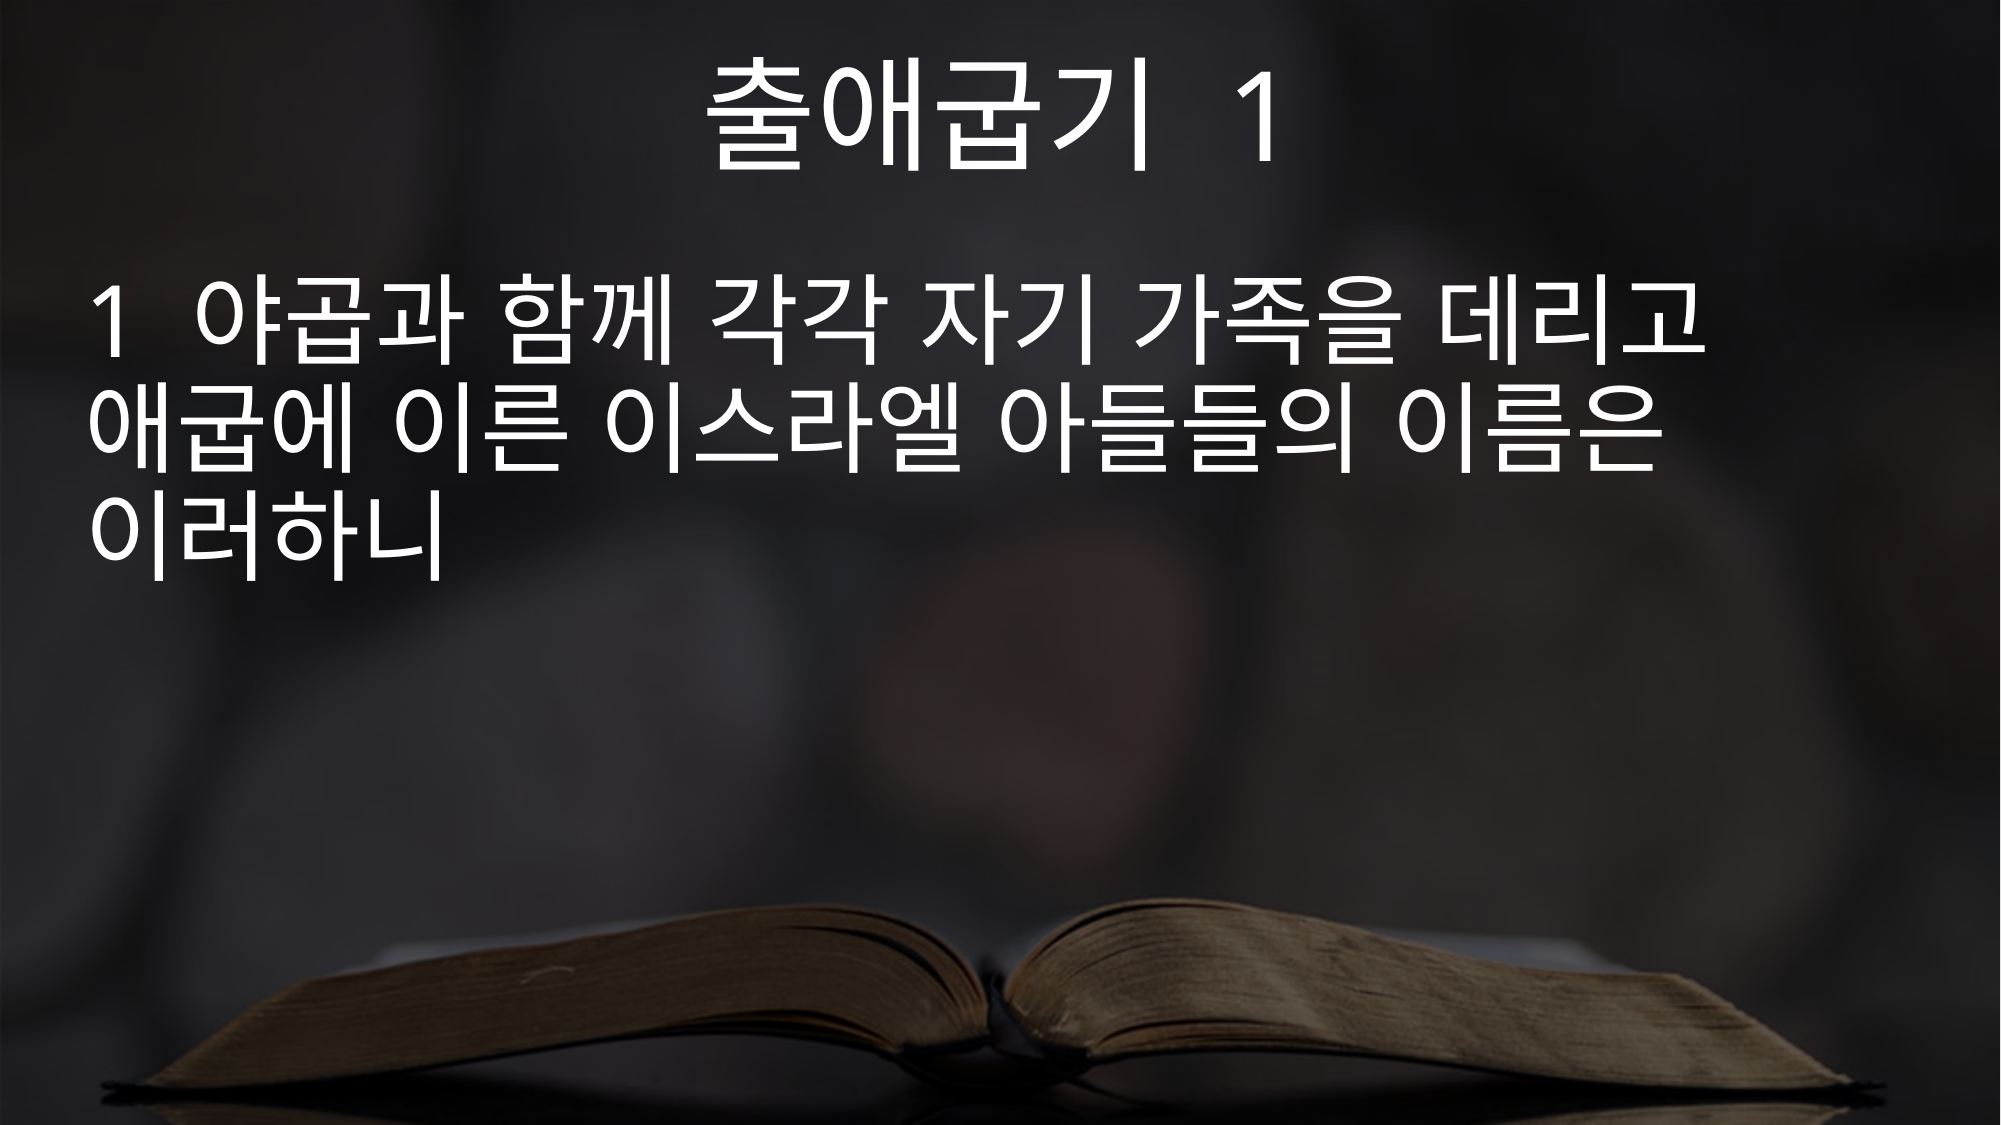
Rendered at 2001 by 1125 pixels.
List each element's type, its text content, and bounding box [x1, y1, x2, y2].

picture [0, 0, 2001, 1125]
list 1 야곱과 함께 각각 자기 가족을 데리고 애굽에 이른 이스라엘 아들들의 이름은 이러하니 [69, 263, 1953, 423]
footer 출애굽기 1 [0, 32, 2000, 192]
